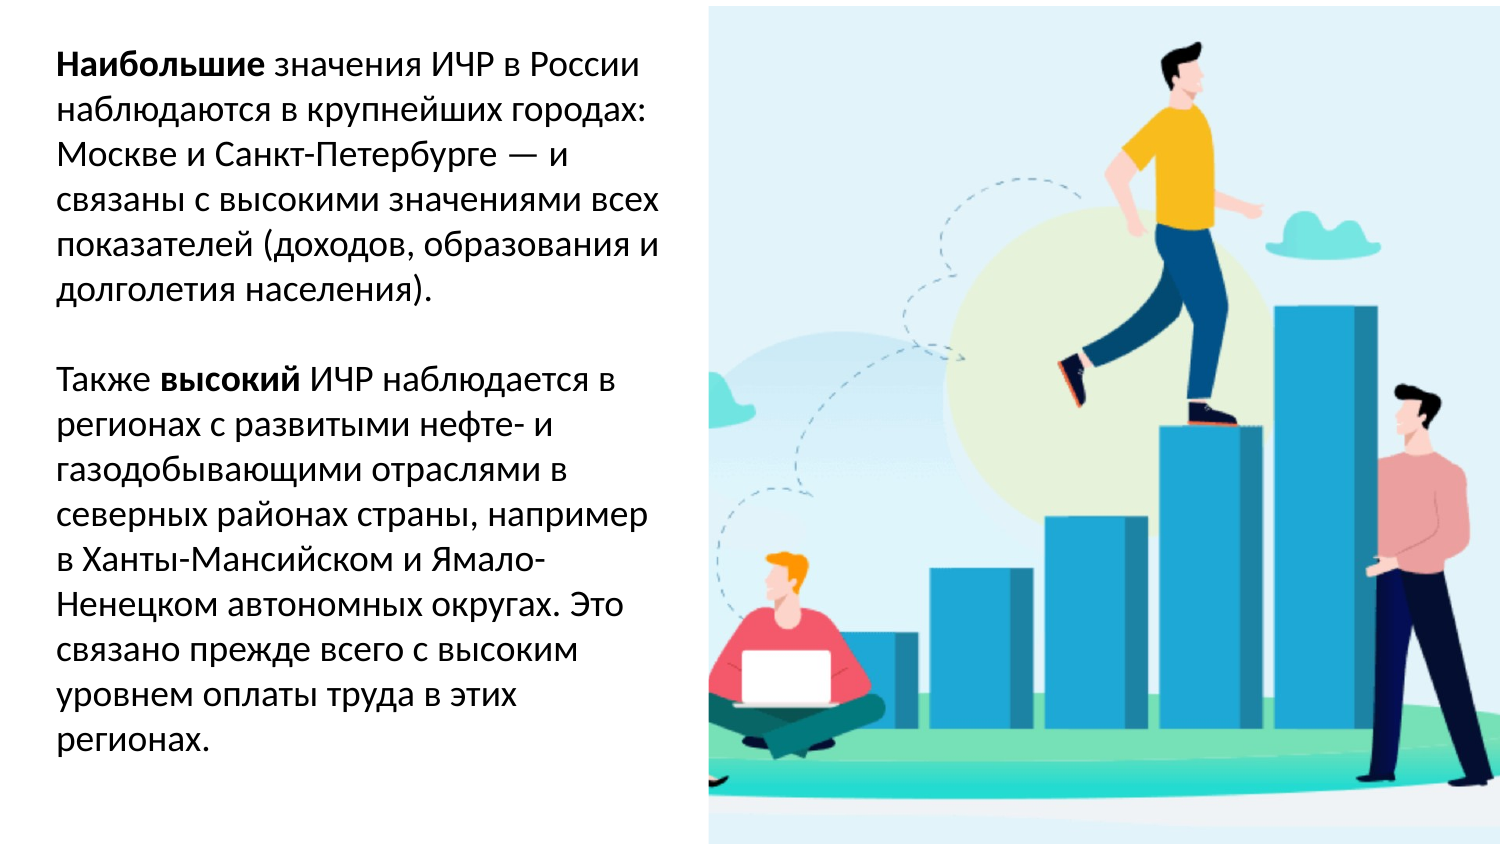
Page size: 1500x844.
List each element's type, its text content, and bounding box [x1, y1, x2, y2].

text_box Наибольшие значения ИЧР в России наблюдаются в крупнейших городах: Москве и Санкт-Петербурге — и связаны с высокими значениями всех показателей (доходов, образования и долголетия населения). Также высокий ИЧР наблюдается в регионах с развитыми нефте- и газодобывающими отраслями в северных районах страны, например в Ханты-Мансийском и Ямало-Ненецком автономных округах. Это связано прежде всего с высоким уровнем оплаты труда в этих регионах. [41, 32, 680, 844]
picture [708, 5, 1500, 844]
